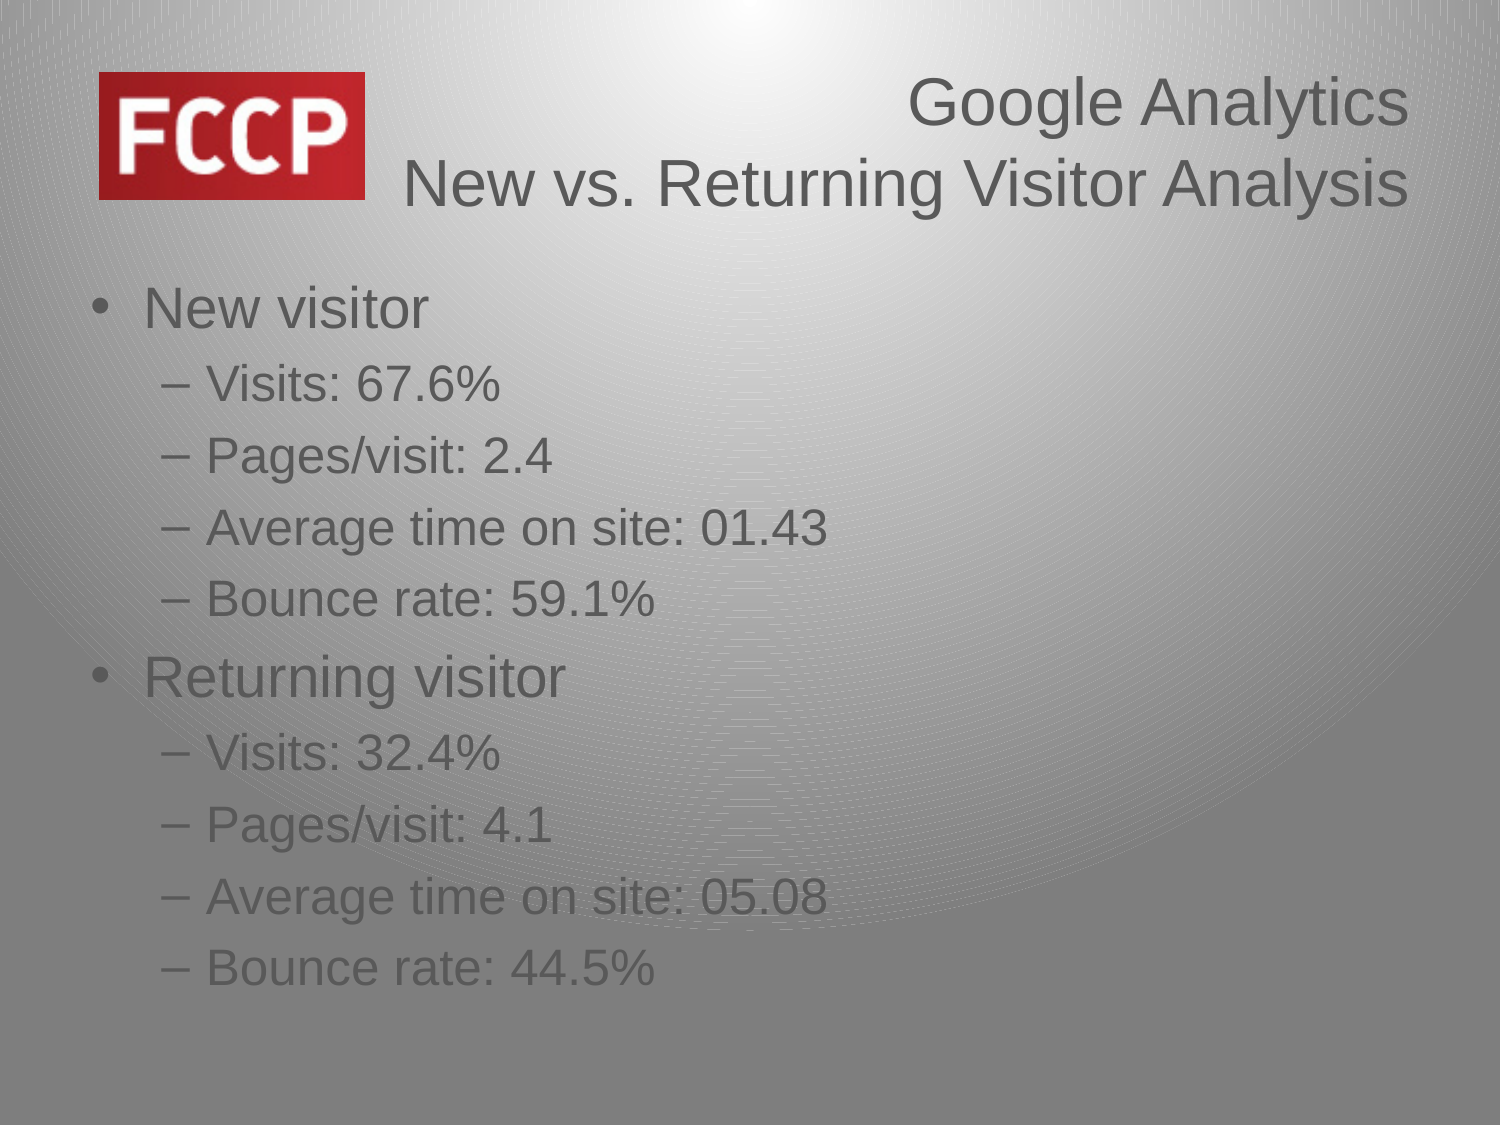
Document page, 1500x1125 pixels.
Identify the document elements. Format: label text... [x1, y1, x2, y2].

picture [99, 72, 365, 201]
title Google Analytics New vs. Returning Visitor Analysis [75, 45, 1425, 233]
list New visitor Visits: 67.6% Pages/visit: 2.4 Average time on site: 01.43 Bounce rate: 59.1% Returning visitor Visits: 32.4% Pages/visit: 4.1 Average time on site: 05.08 Bounce rate: 44.5% [75, 262, 1425, 1005]
